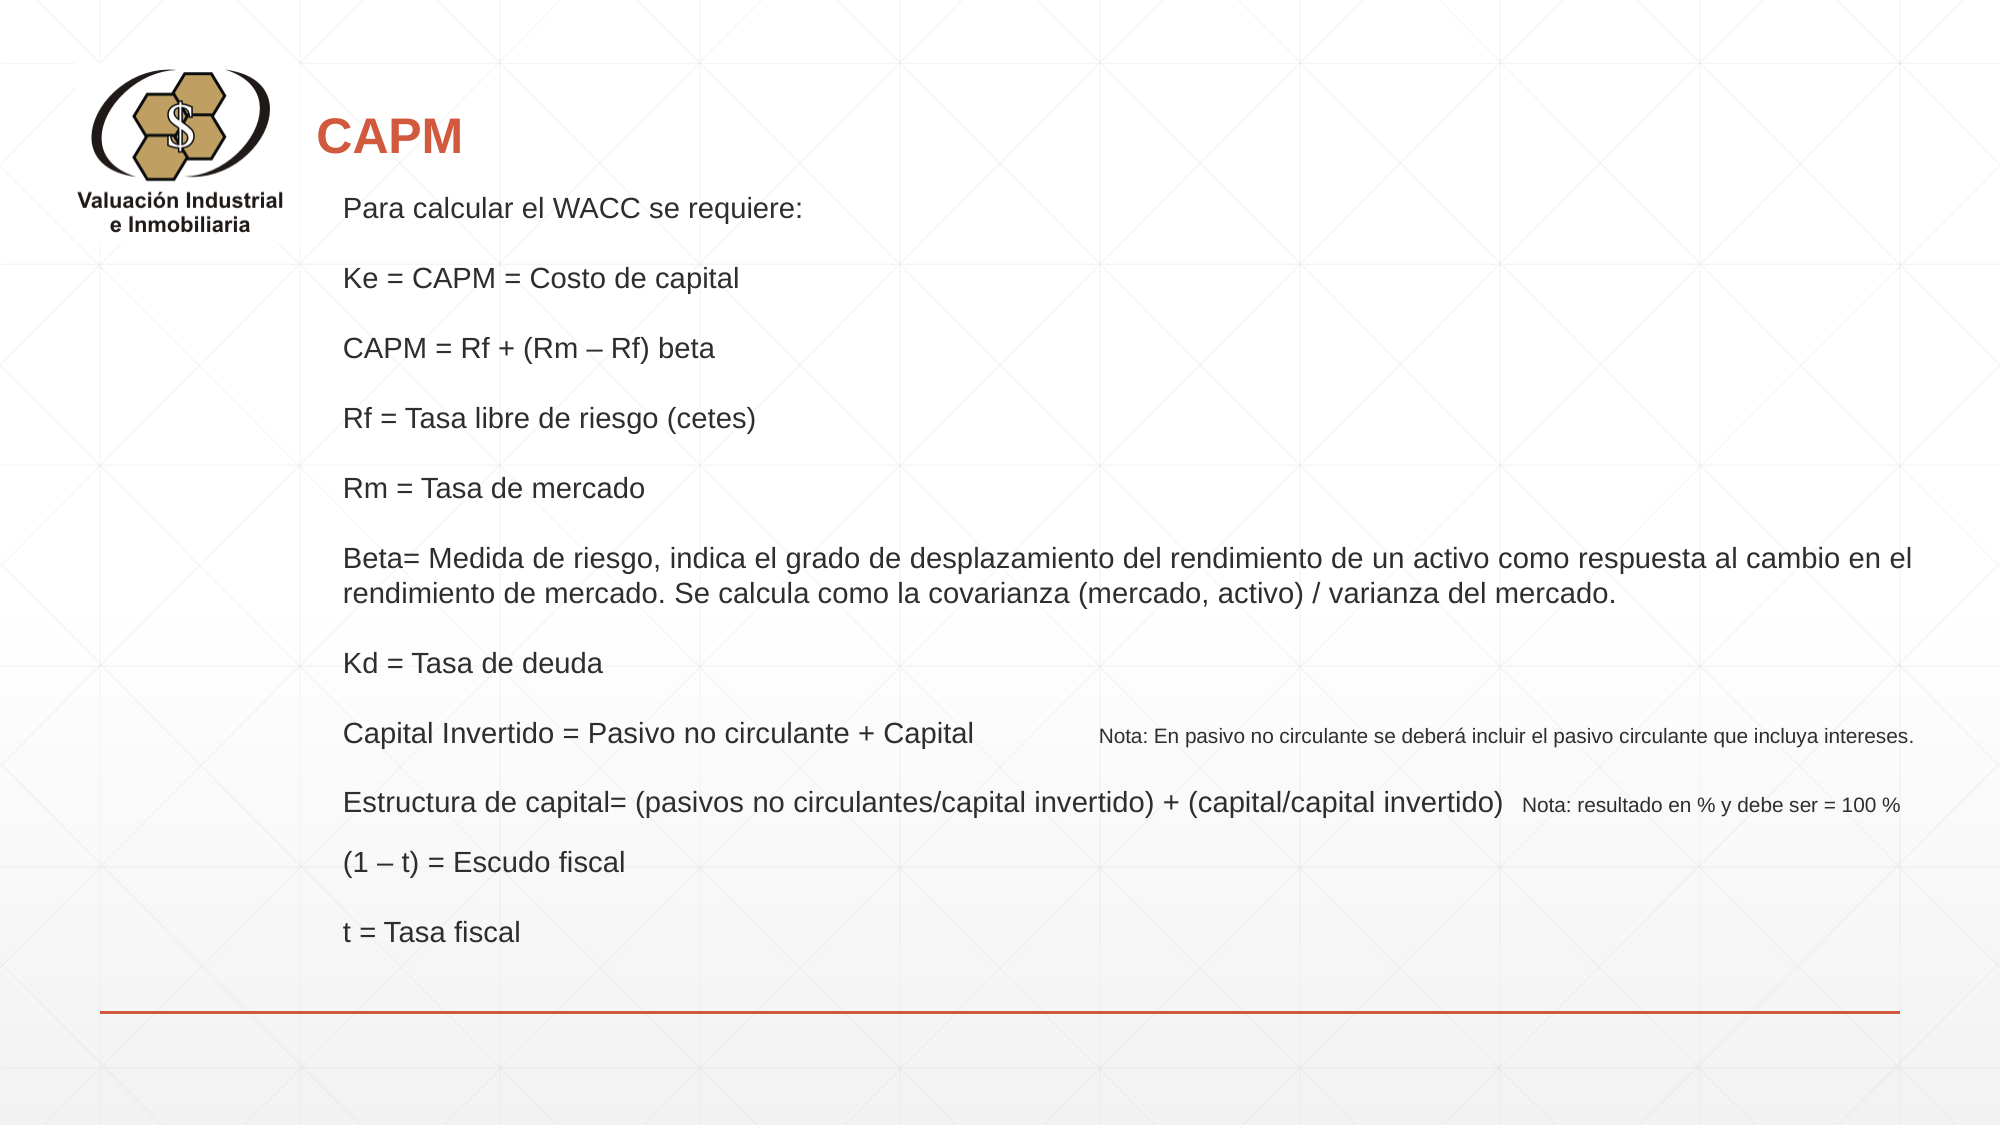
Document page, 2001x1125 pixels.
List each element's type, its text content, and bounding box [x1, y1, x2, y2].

title CAPM [301, 82, 1788, 172]
picture [74, 63, 300, 243]
text_box Para calcular el WACC se requiere: Ke = CAPM = Costo de capital CAPM = Rf + (Rm – Rf) beta Rf = Tasa libre de riesgo (cetes) Rm = Tasa de mercado Beta= Medida de riesgo, indica el grado de desplazamiento del rendimiento de un activo como respuesta al cambio en el rendimiento de mercado. Se calcula como la covarianza (mercado, activo) / varianza del mercado. Kd = Tasa de deuda Capital Invertido = Pasivo no circulante + Capital Nota: En pasivo no circulante se deberá incluir el pasivo circulante que incluya intereses. Estructura de capital= (pasivos no circulantes/capital invertido) + (capital/capital invertido) Nota: resultado en % y debe ser = 100 % (1 – t) = Escudo fiscal t = Tasa fiscal [328, 182, 1930, 956]
